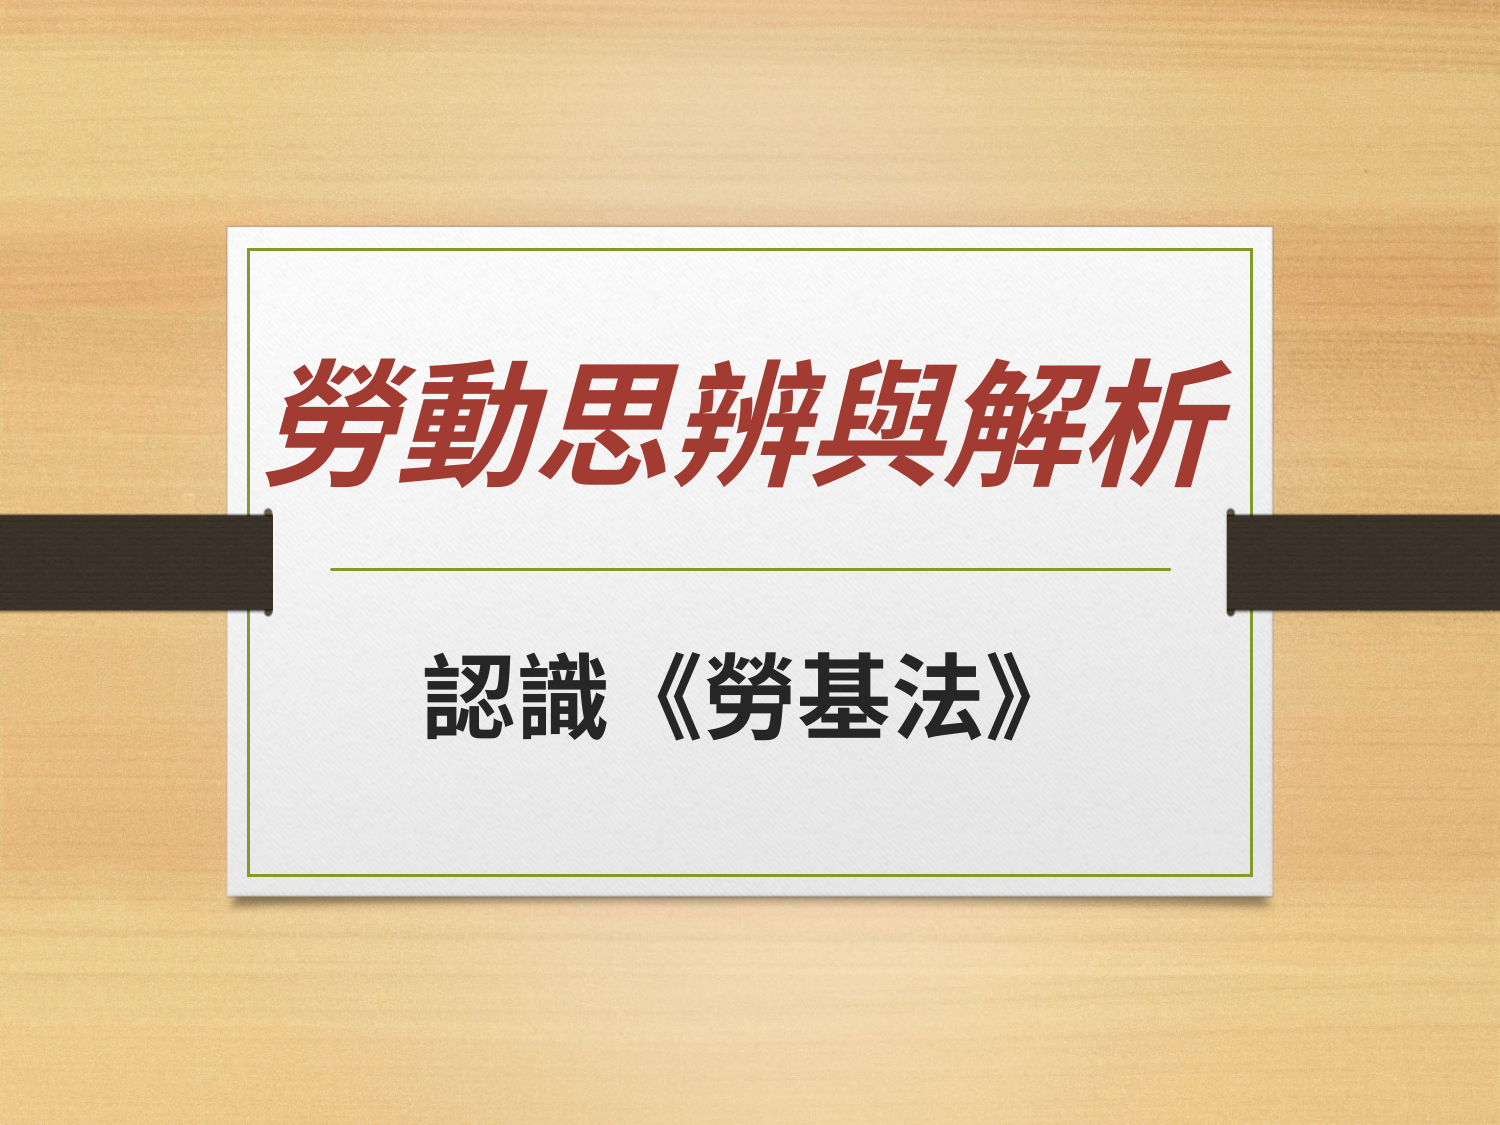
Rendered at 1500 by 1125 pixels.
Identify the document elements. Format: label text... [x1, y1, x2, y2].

picture [0, 0, 1500, 1125]
subtitle 勞動思辨與解析 [241, 349, 1235, 554]
title 認識《勞基法》 [301, 583, 1201, 759]
